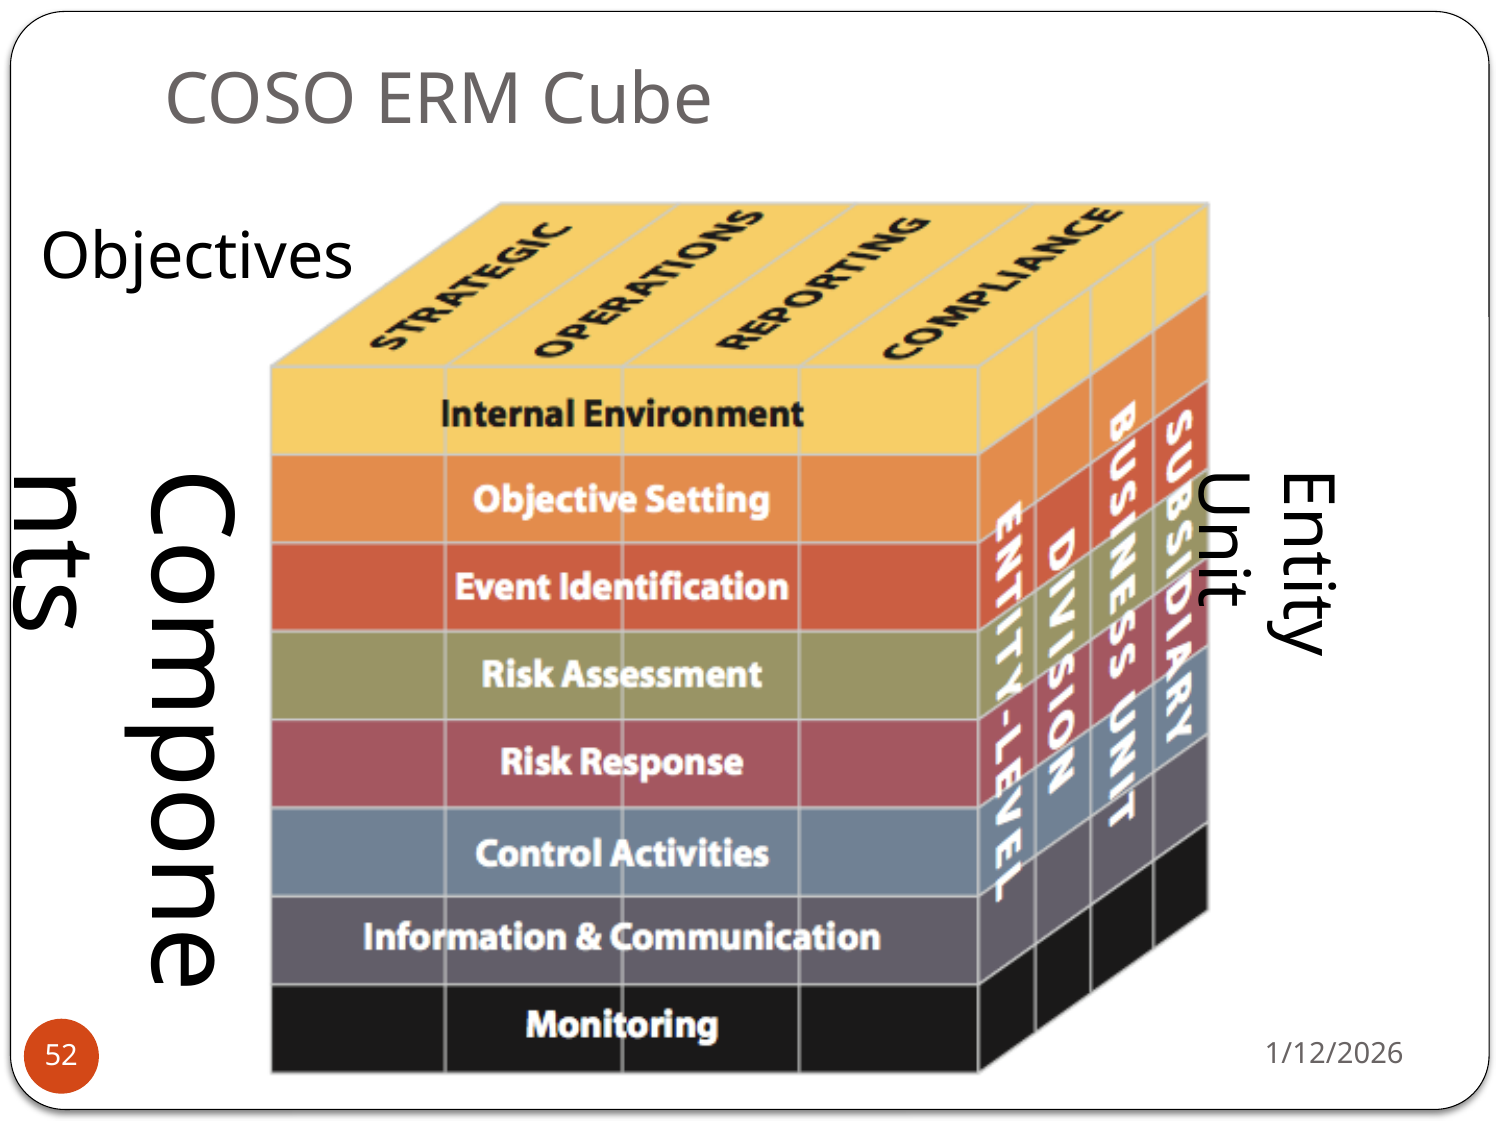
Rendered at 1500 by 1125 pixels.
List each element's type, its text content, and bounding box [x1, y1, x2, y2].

text_box Objectives [25, 206, 227, 299]
slide_number 52 [23, 1018, 99, 1094]
text_box Entity Unit [1272, 454, 1363, 771]
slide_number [1271, 1015, 1419, 1094]
title COSO ERM Cube [150, 45, 1425, 153]
text_box Components [105, 454, 227, 1051]
picture [233, 151, 1267, 1090]
